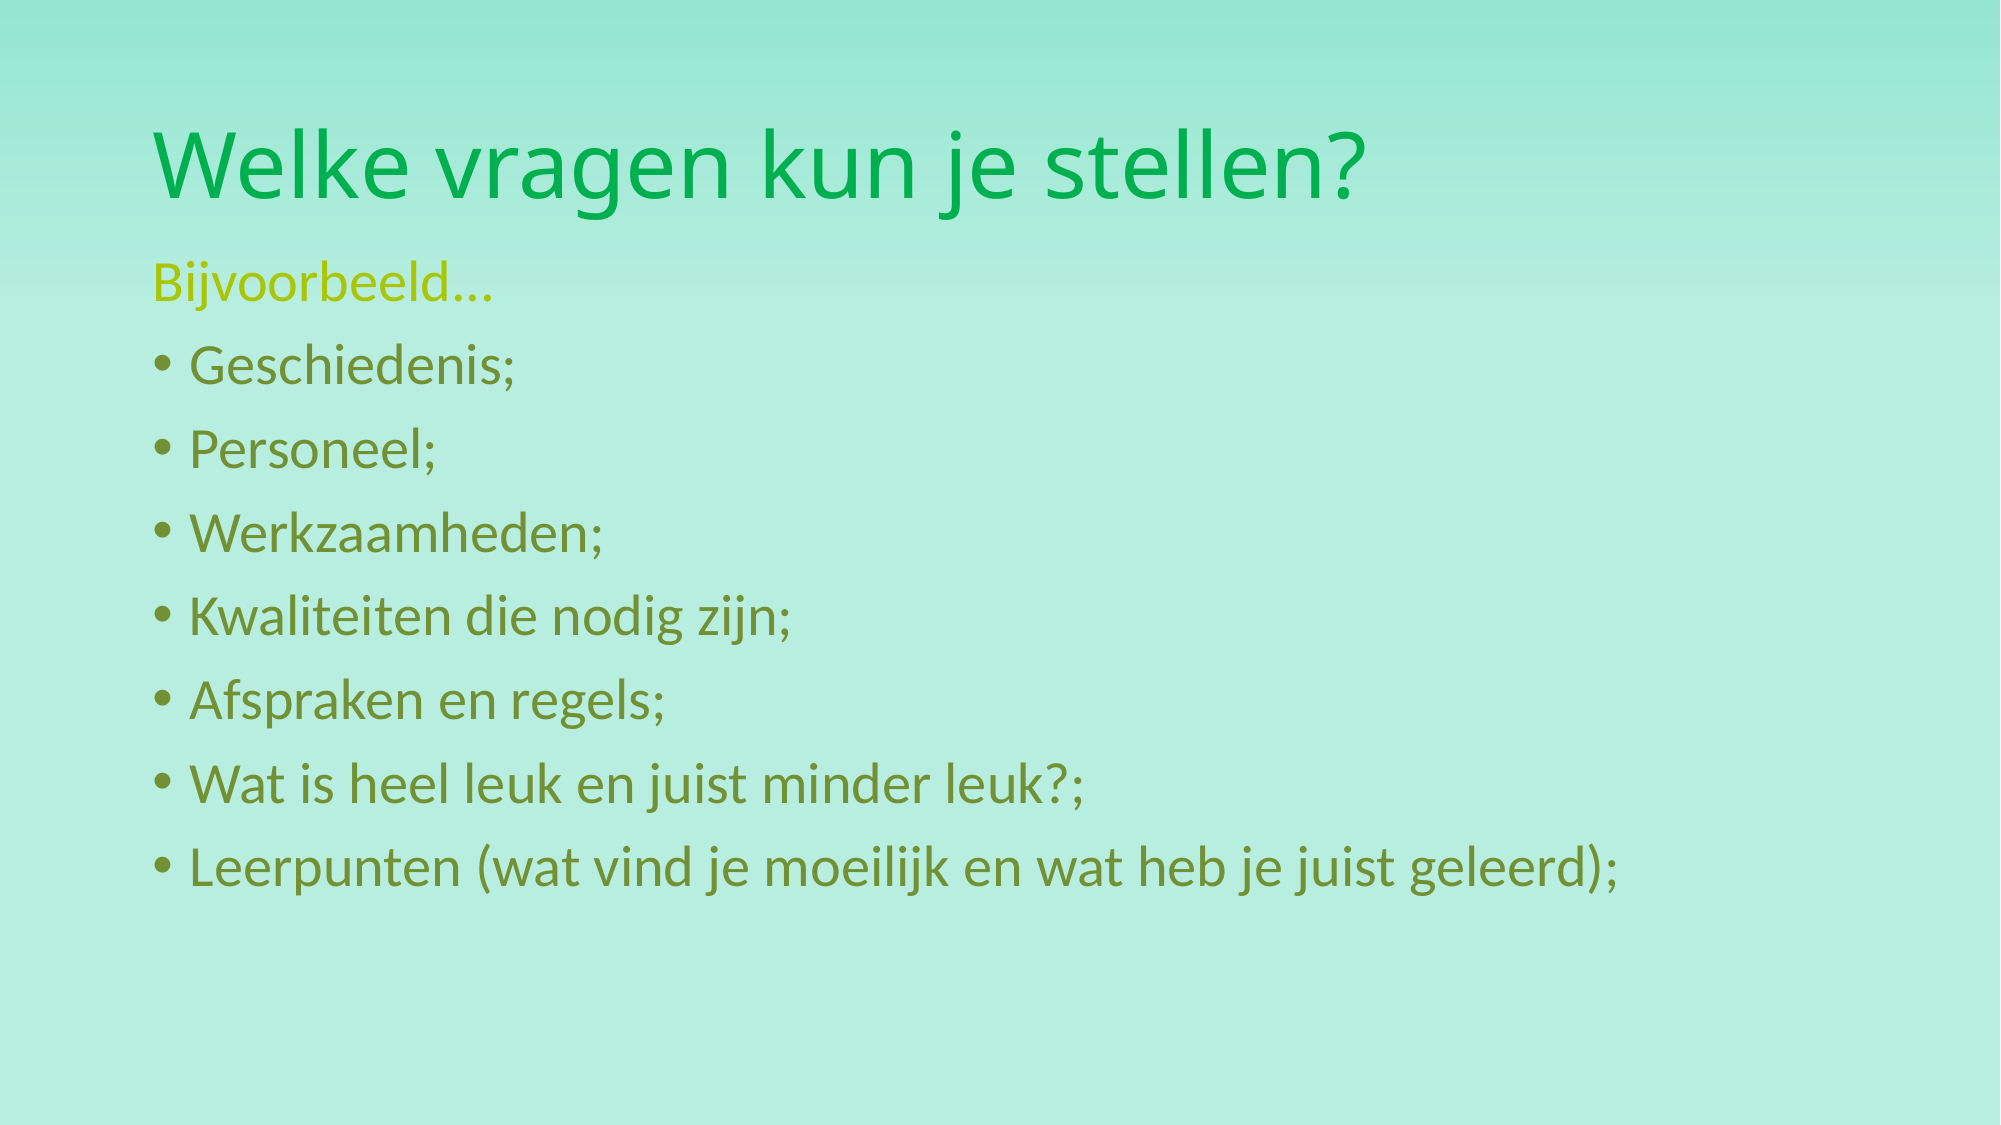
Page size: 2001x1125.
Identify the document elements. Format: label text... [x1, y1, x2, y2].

title Welke vragen kun je stellen? [137, 59, 1863, 243]
list Bijvoorbeeld... Geschiedenis; Personeel; Werkzaamheden; Kwaliteiten die nodig zijn; Afspraken en regels; Wat is heel leuk en juist minder leuk?; Leerpunten (wat vind je moeilijk en wat heb je juist geleerd); [137, 243, 1863, 1014]
